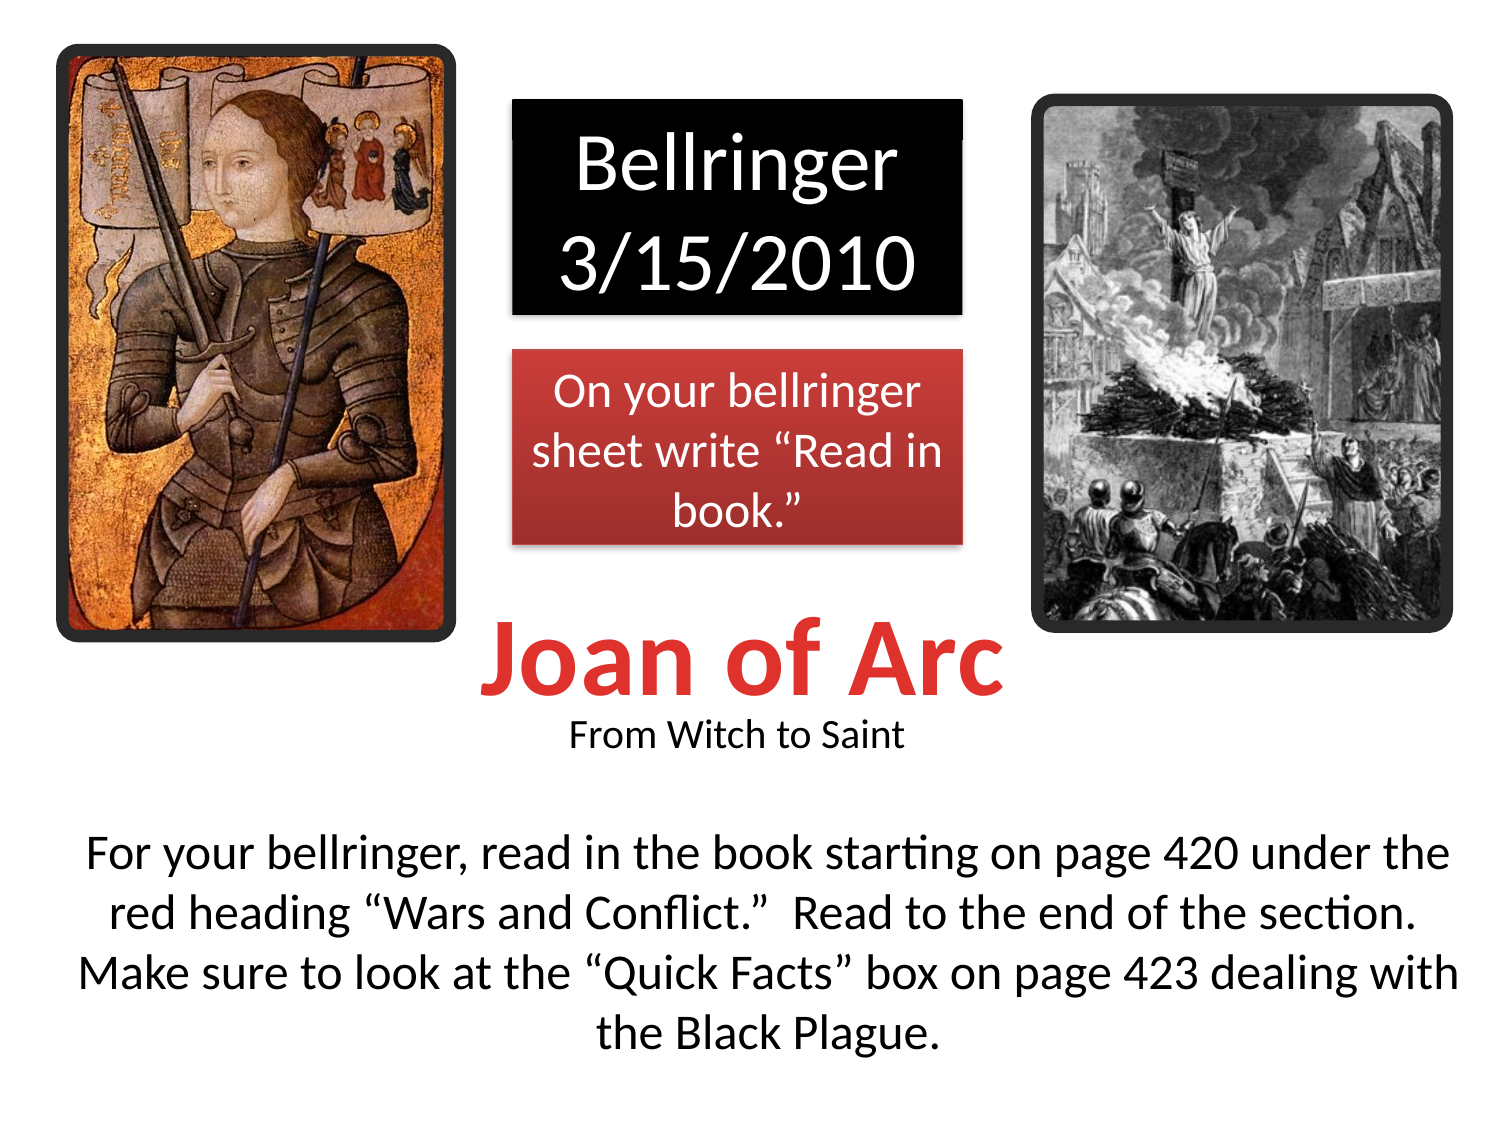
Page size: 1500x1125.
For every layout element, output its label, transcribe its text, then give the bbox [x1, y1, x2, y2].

text_box On your bellringer sheet write “Read in book.” [512, 349, 963, 545]
text_box Bellringer 3/15/2010 [512, 99, 963, 315]
text_box Joan of Arc [465, 574, 1021, 725]
text_box For your bellringer, read in the book starting on page 420 under the red heading “Wars and Conflict.” Read to the end of the section. Make sure to look at the “Quick Facts” box on page 423 dealing with the Black Plague. [62, 812, 1475, 1068]
picture [1037, 99, 1447, 627]
picture [62, 49, 451, 637]
text_box From Witch to Saint [474, 699, 1000, 765]
